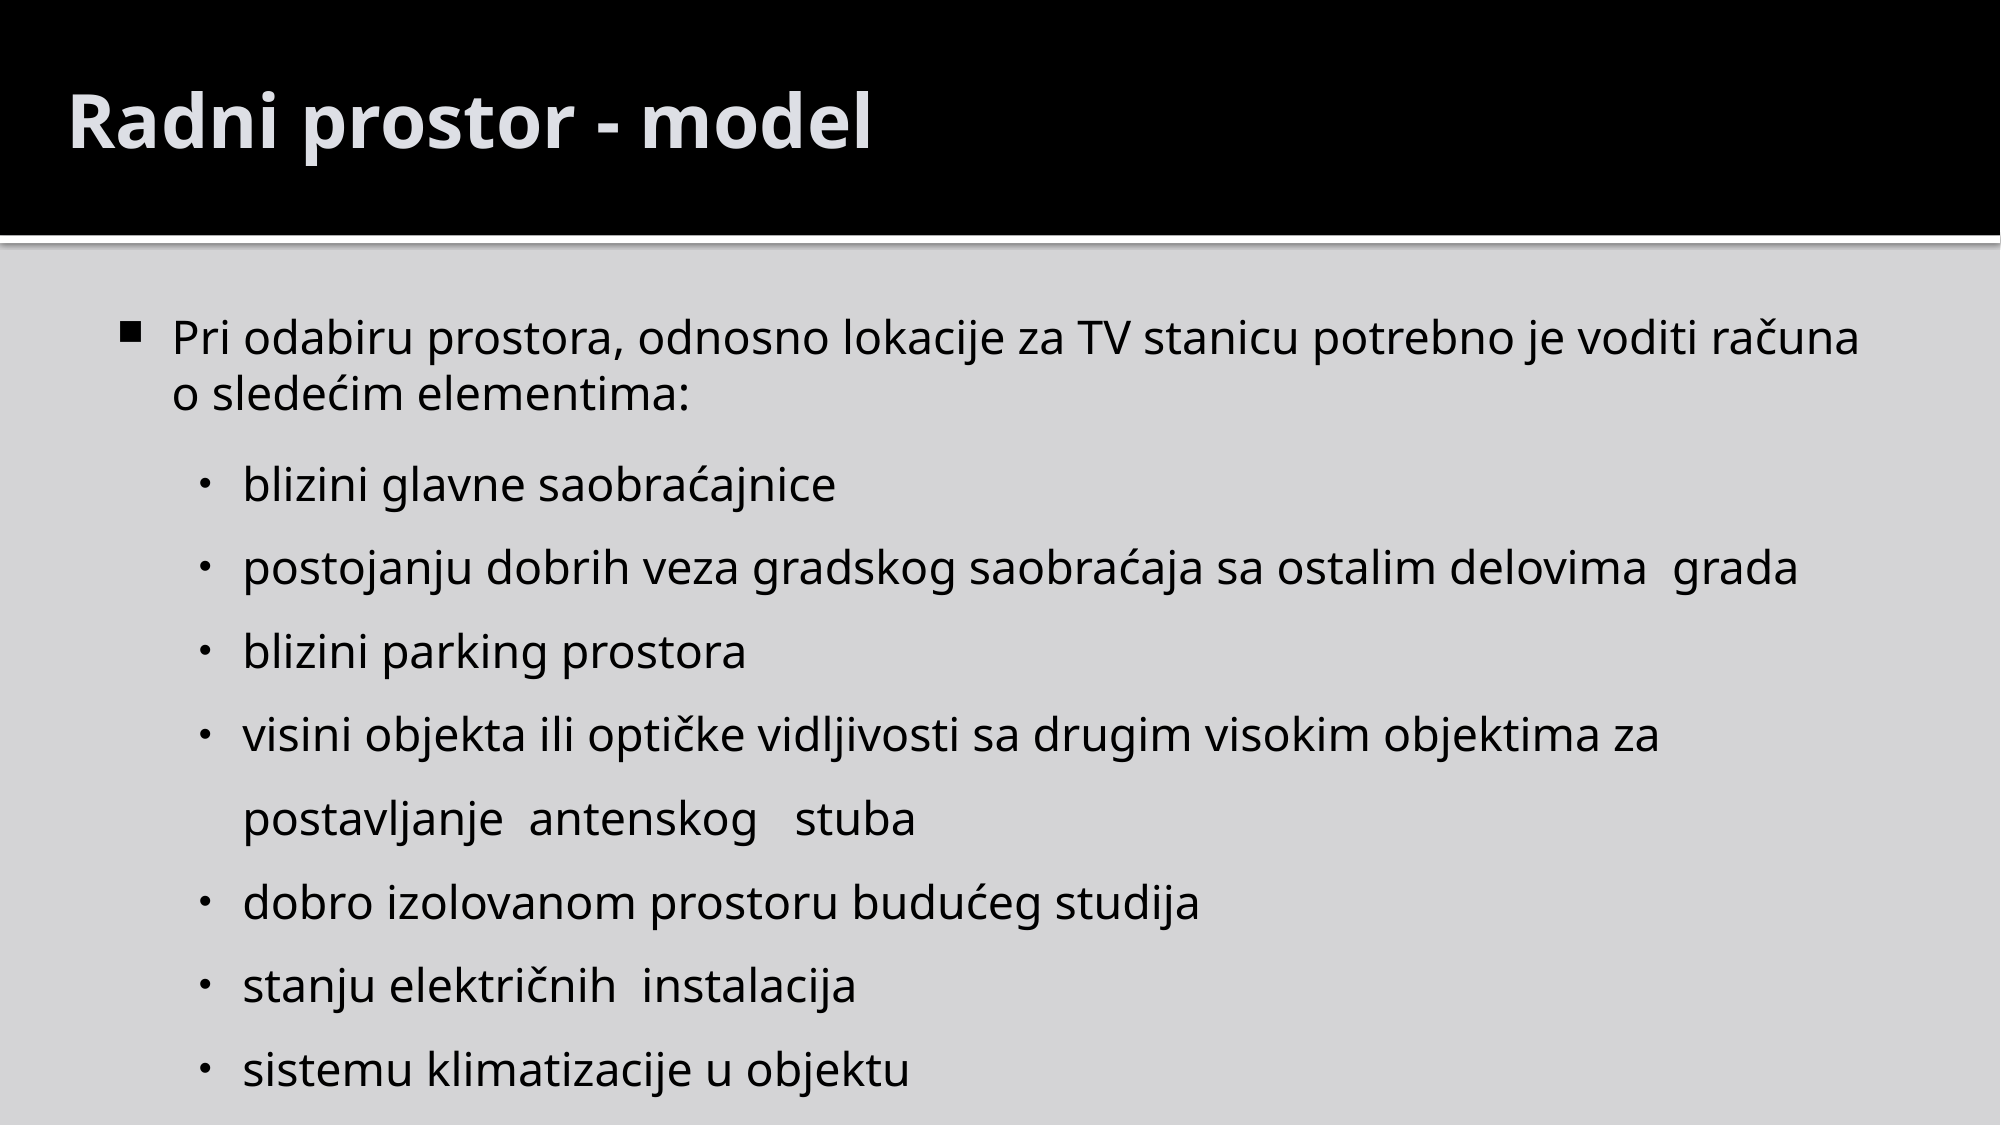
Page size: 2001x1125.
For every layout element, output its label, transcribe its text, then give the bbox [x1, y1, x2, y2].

list Pri odabiru prostora, odnosno lokacije za TV stanicu potrebno je voditi računa o sledećim elementima: blizini glavne saobraćajnice postojanju dobrih veza gradskog saobraćaja sa ostalim delovima grada blizini parking prostora visini objekta ili optičke vidljivosti sa drugim visokim objektima za postavljanje antenskog stuba dobro izolovanom prostoru budućeg studija stanju električnih instalacija sistemu klimatizacije u objektu [12, 237, 1900, 1113]
text_box Radni prostor - model [12, 12, 1650, 225]
